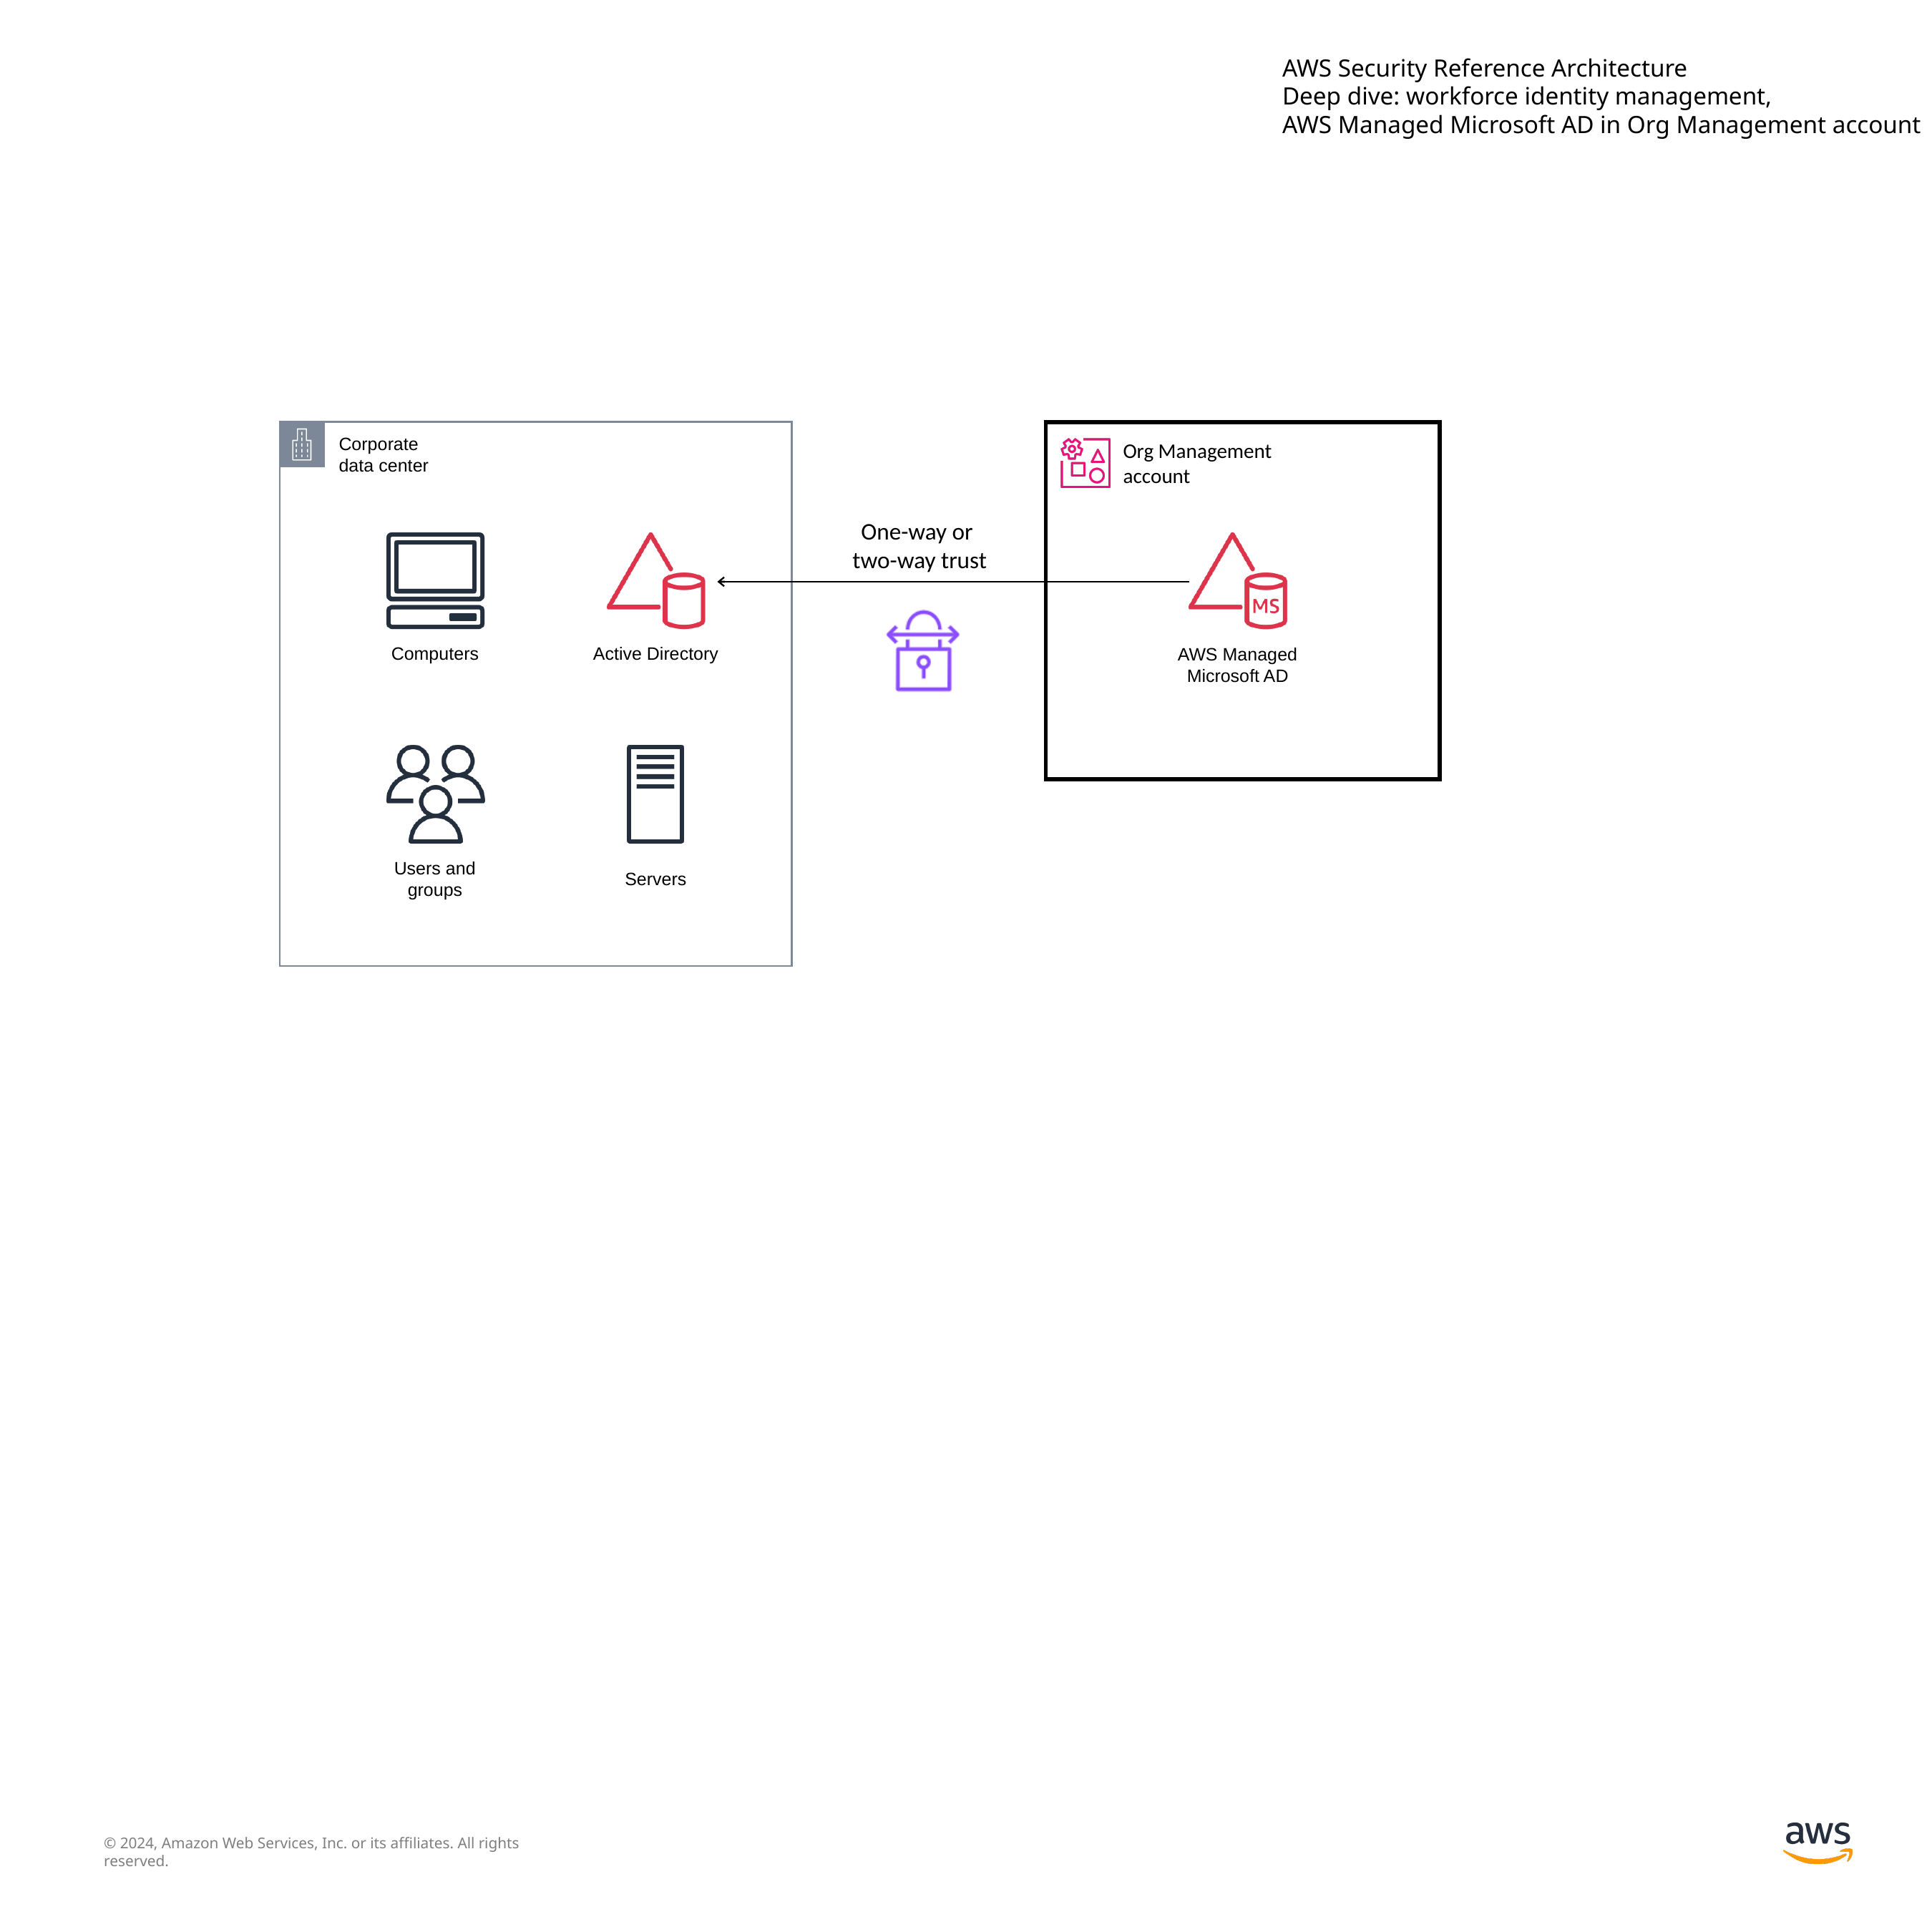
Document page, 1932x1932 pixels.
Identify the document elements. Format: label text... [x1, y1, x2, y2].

picture [879, 605, 961, 696]
text_box AWS Security Reference Architecture Deep dive: workforce identity management, AWS Managed Microsoft AD in Org Management account [1272, 47, 1932, 144]
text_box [280, 421, 792, 966]
picture [602, 740, 710, 848]
picture [1058, 436, 1113, 490]
picture [1184, 527, 1292, 635]
text_box Org Management account [1112, 431, 1317, 493]
text_box One-way or two-way trust [814, 510, 1026, 579]
text_box AWS Managed Microsoft AD [1158, 637, 1317, 691]
picture [1783, 1823, 1853, 1864]
picture [381, 527, 489, 635]
text_box [1045, 421, 1440, 780]
